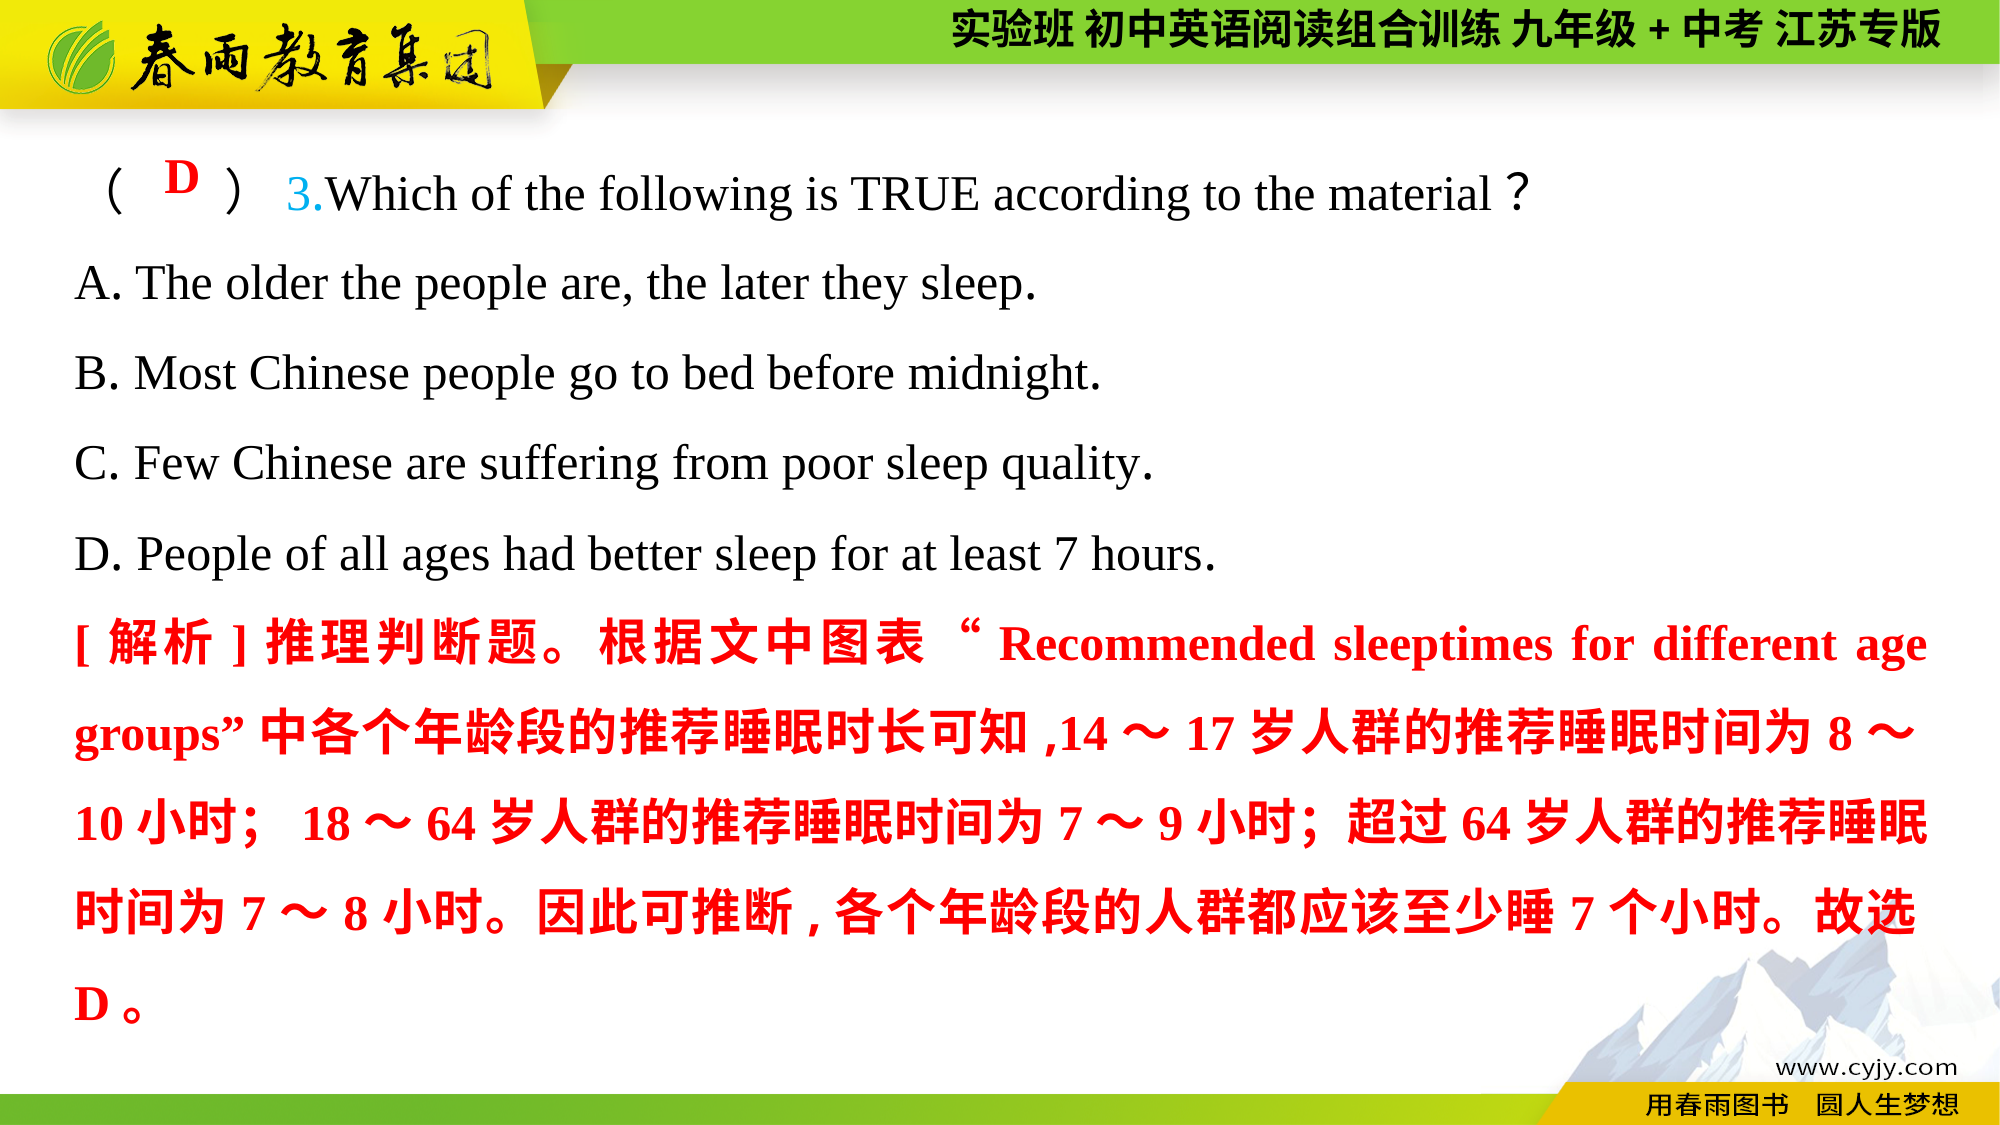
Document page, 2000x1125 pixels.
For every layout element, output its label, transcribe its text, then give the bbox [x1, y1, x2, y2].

picture [0, 0, 2000, 1125]
text_box [解析]推理判断题。根据文中图表“Recommended sleeptimes for different age groups”中各个年龄段的推荐睡眠时长可知,14～17岁人群的推荐睡眠时间为8～10小时；18～64岁人群的推荐睡眠时间为7～9小时；超过64岁人群的推荐睡眠时间为7～8小时。因此可推断,各个年龄段的人群都应该至少睡7个小时。故选D。 [59, 573, 1944, 1039]
text_box D [149, 136, 216, 211]
list （ ）3.Which of the following is TRUE according to the material？ A. The older the people are, the later they sleep. B. Most Chinese people go to bed before midnight. C. Few Chinese are suffering from poor sleep quality. D. People of all ages had better sleep for at least 7 hours. [59, 122, 1944, 573]
